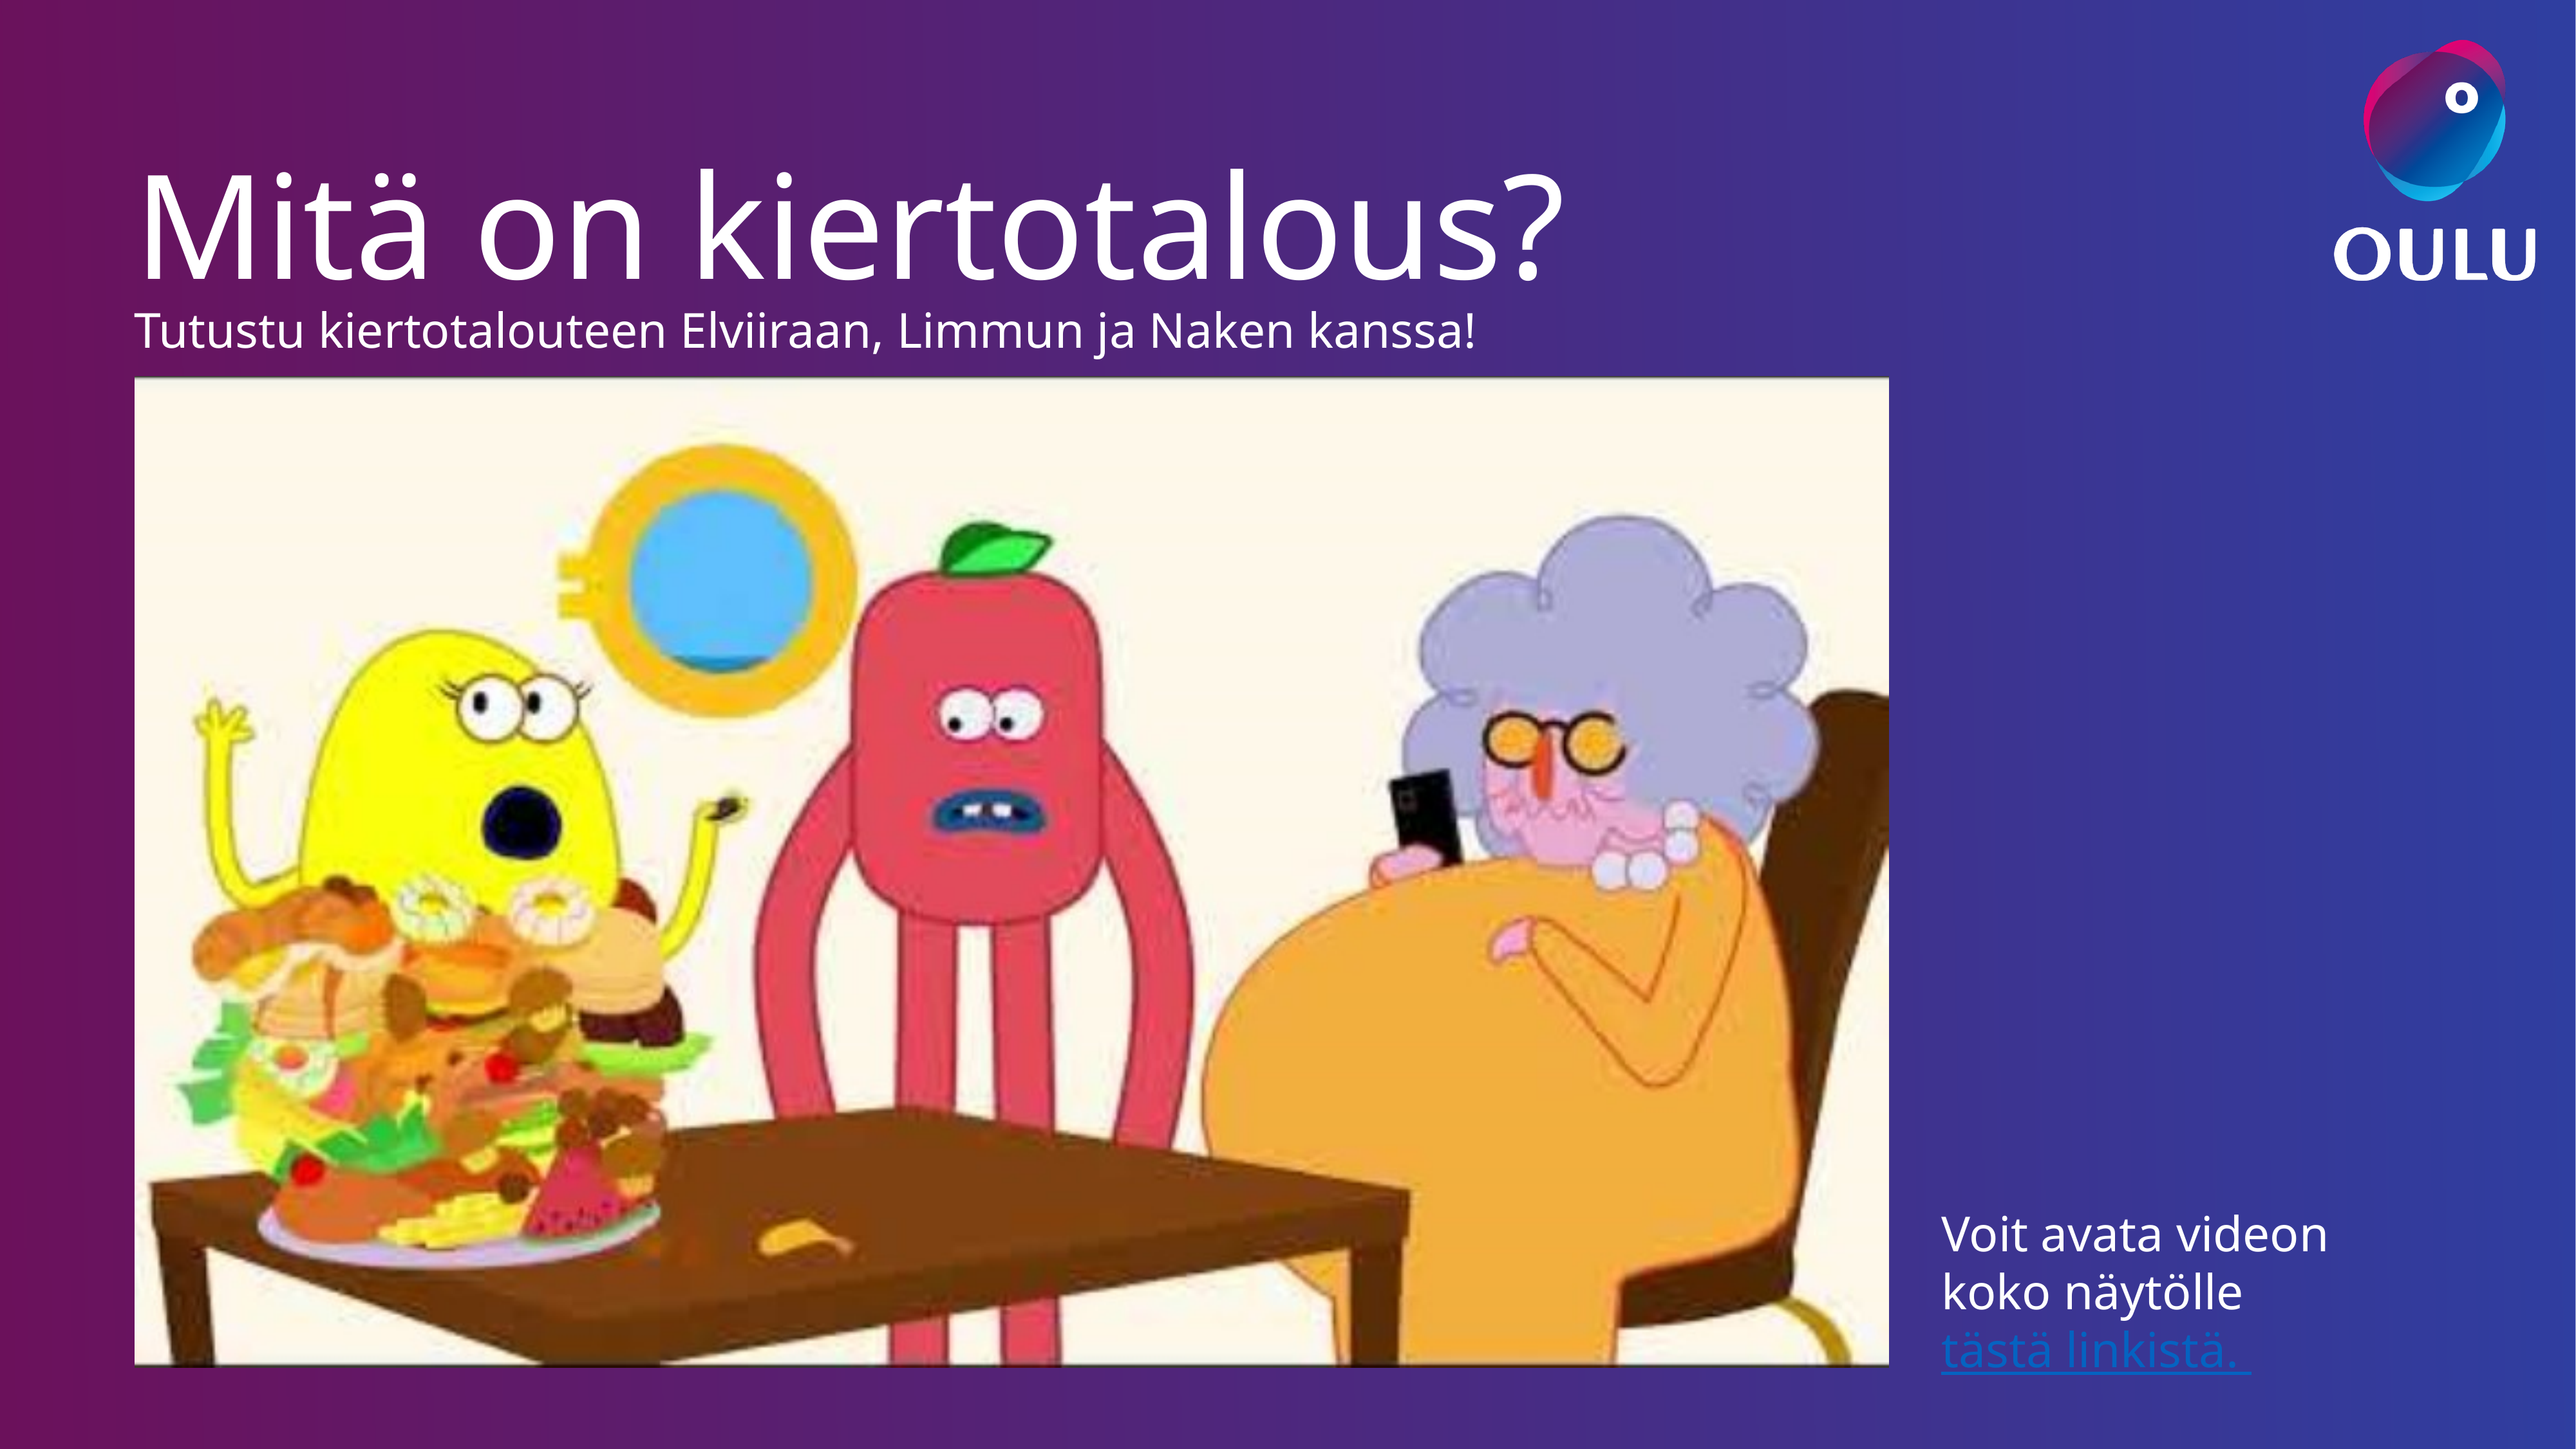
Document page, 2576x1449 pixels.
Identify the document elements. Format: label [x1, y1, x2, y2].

text_box [134, 376, 1890, 1368]
picture [0, 0, 2576, 1449]
